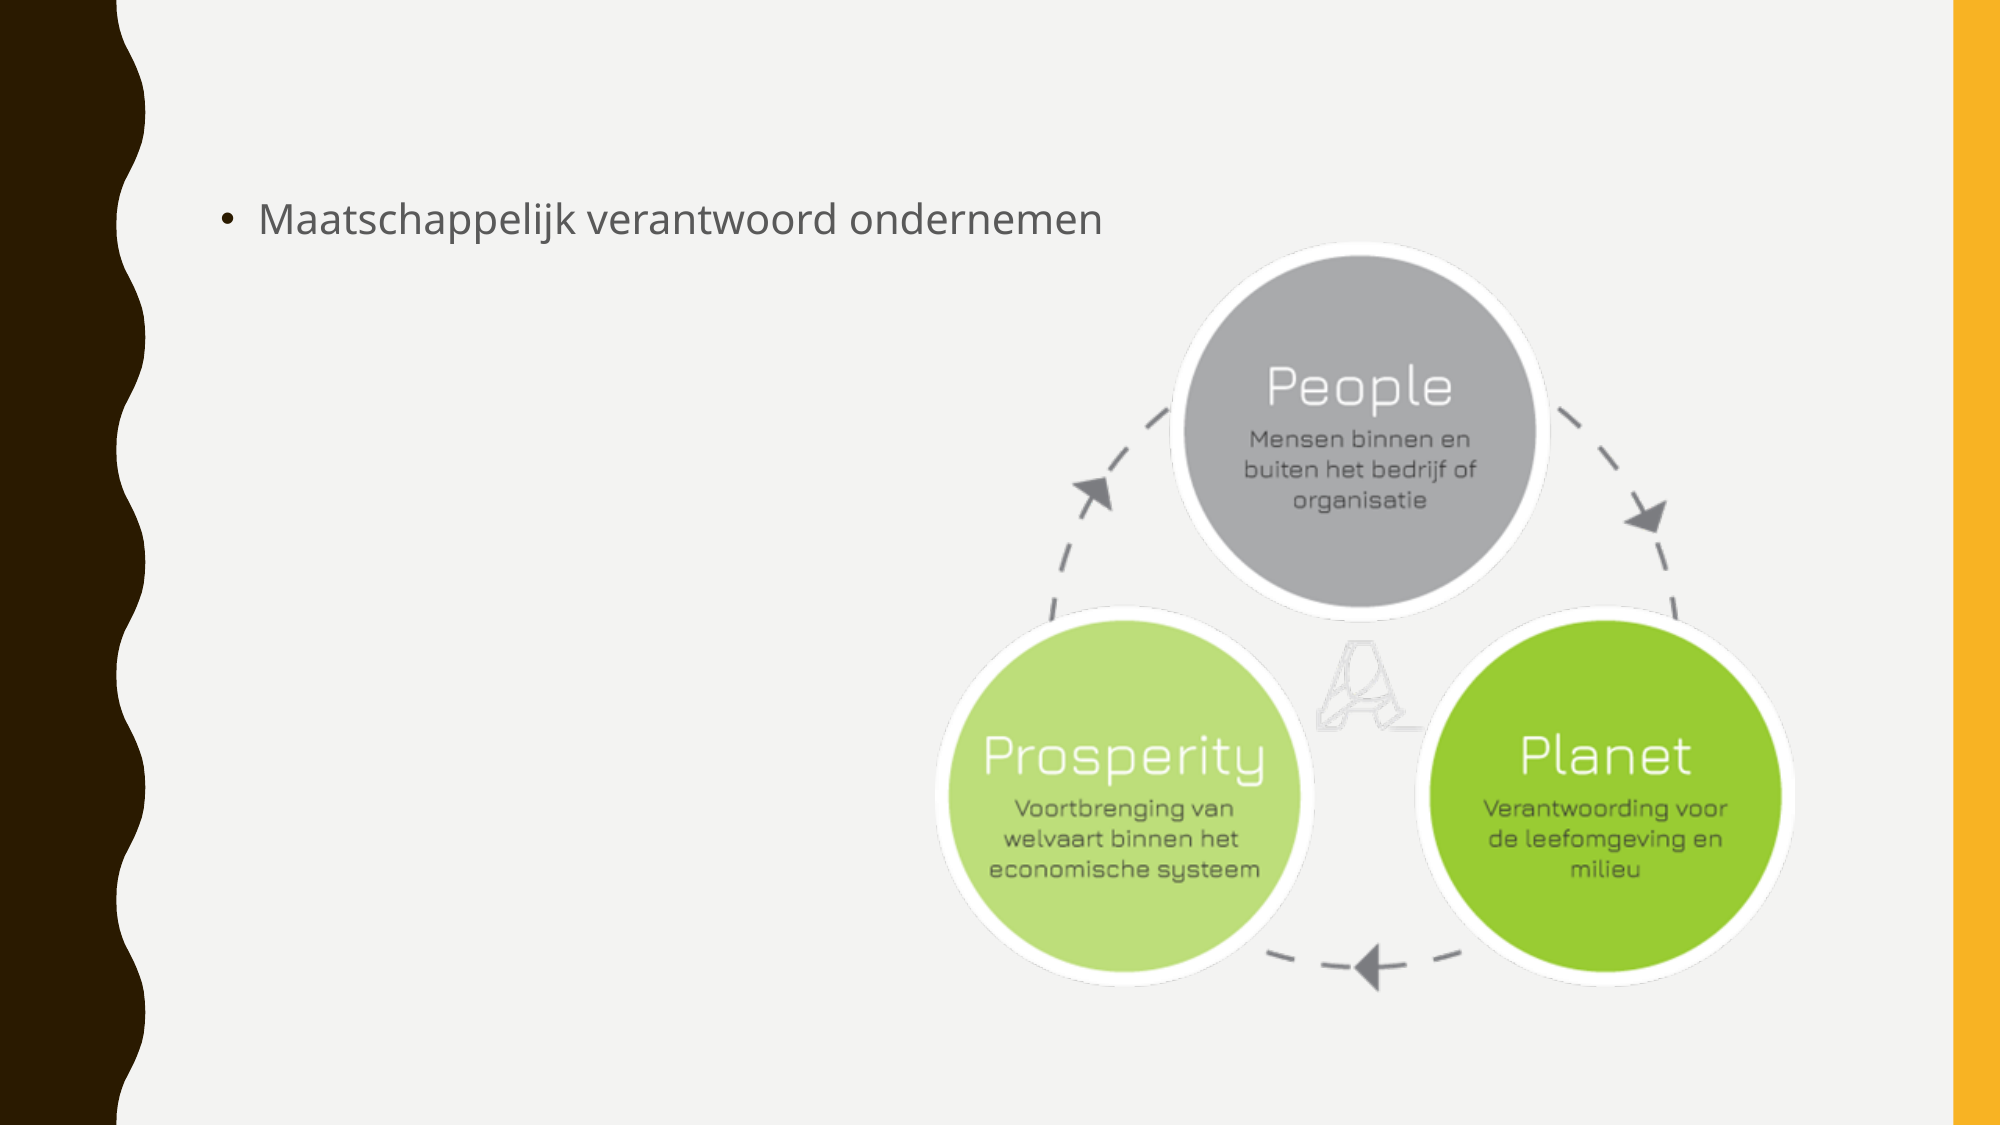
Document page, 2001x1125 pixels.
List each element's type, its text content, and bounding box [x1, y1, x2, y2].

picture [935, 240, 1795, 993]
list Maatschappelijk verantwoord ondernemen [205, 180, 1875, 965]
